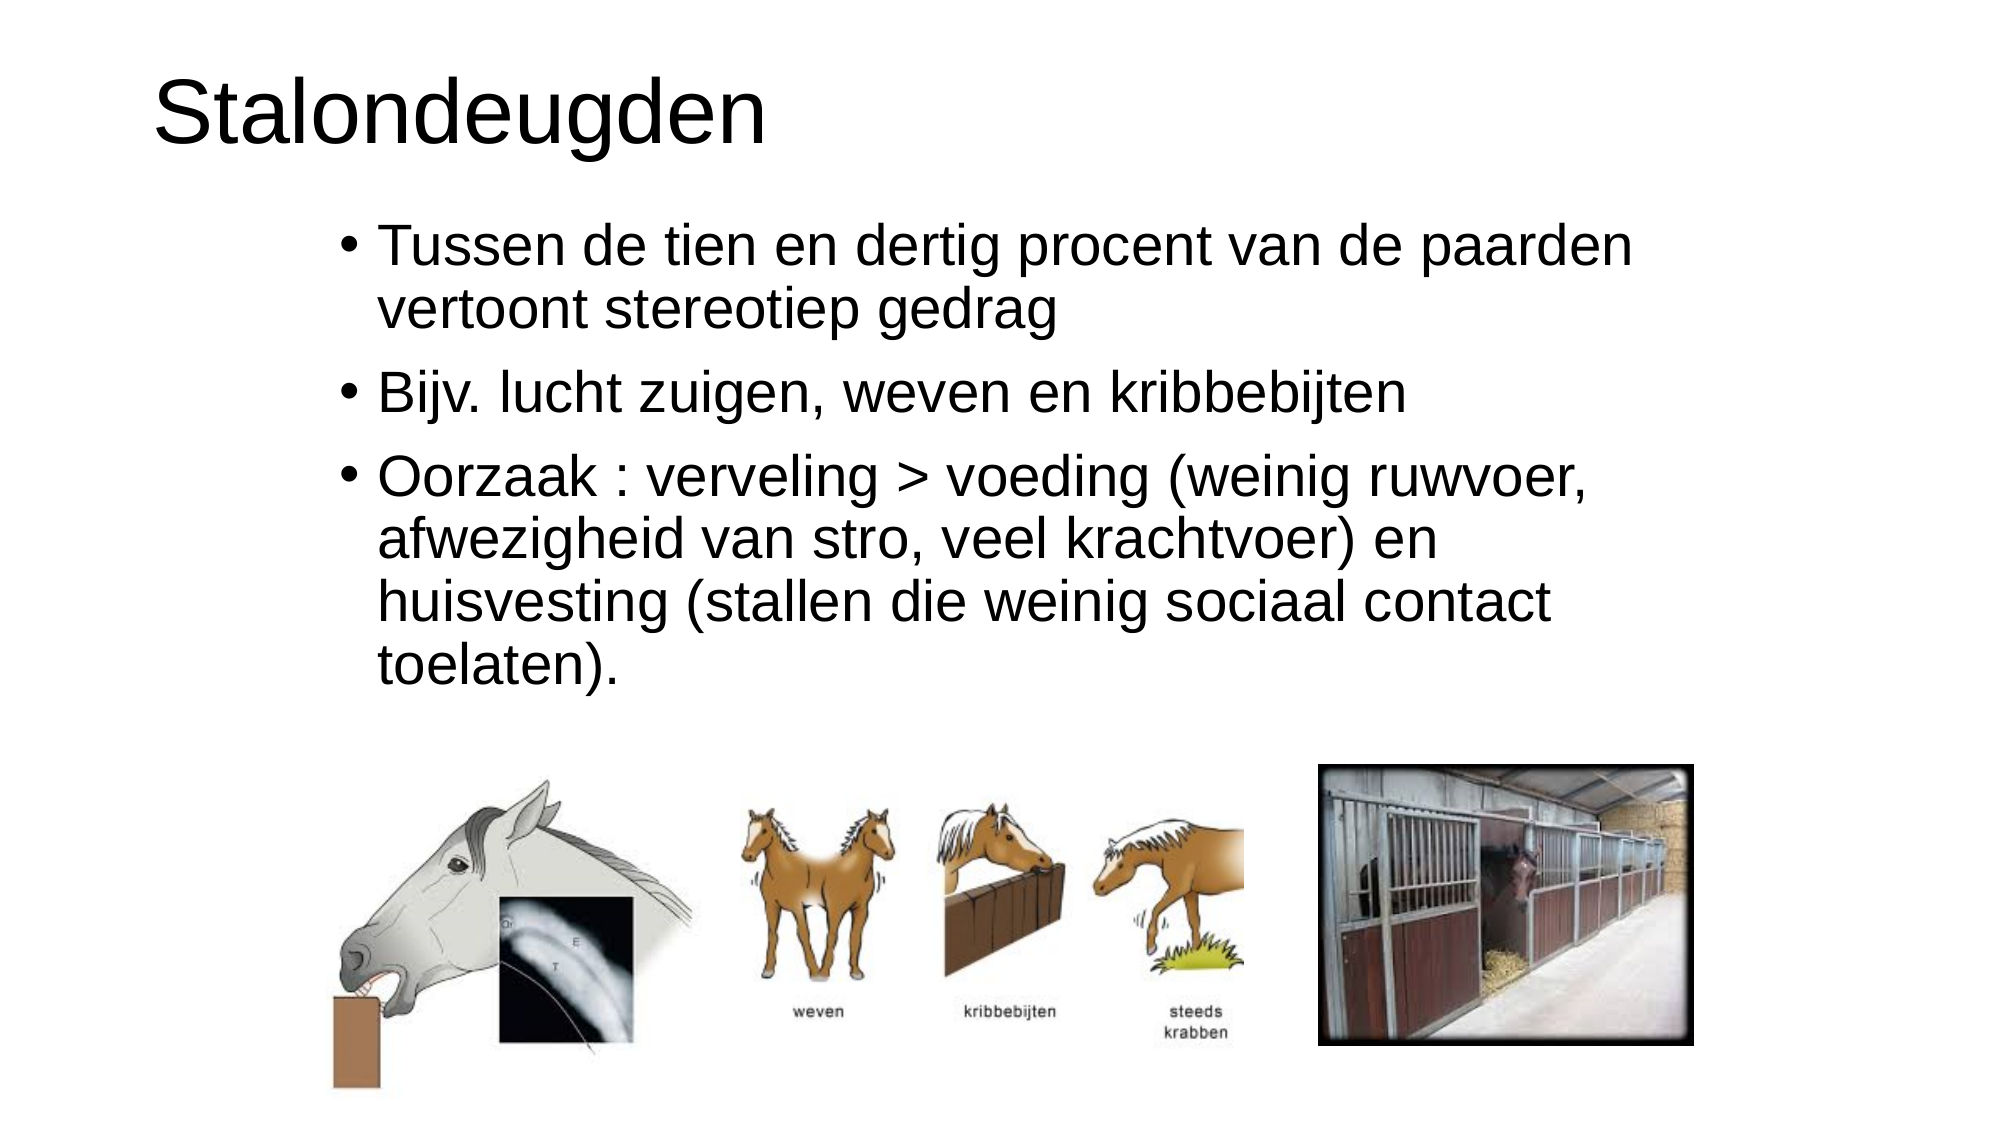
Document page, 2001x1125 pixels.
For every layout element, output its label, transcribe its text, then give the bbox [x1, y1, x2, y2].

picture [740, 715, 1244, 1095]
list Tussen de tien en dertig procent van de paarden vertoont stereotiep gedrag Bijv. lucht zuigen, weven en kribbebijten Oorzaak : verveling > voeding (weinig ruwvoer, afwezigheid van stro, veel krachtvoer) en huisvesting (stallen die weinig sociaal contact toelaten). [324, 208, 1675, 1005]
picture [326, 775, 708, 1099]
title Stalondeugden [137, 59, 1863, 278]
picture [1318, 764, 1694, 1046]
